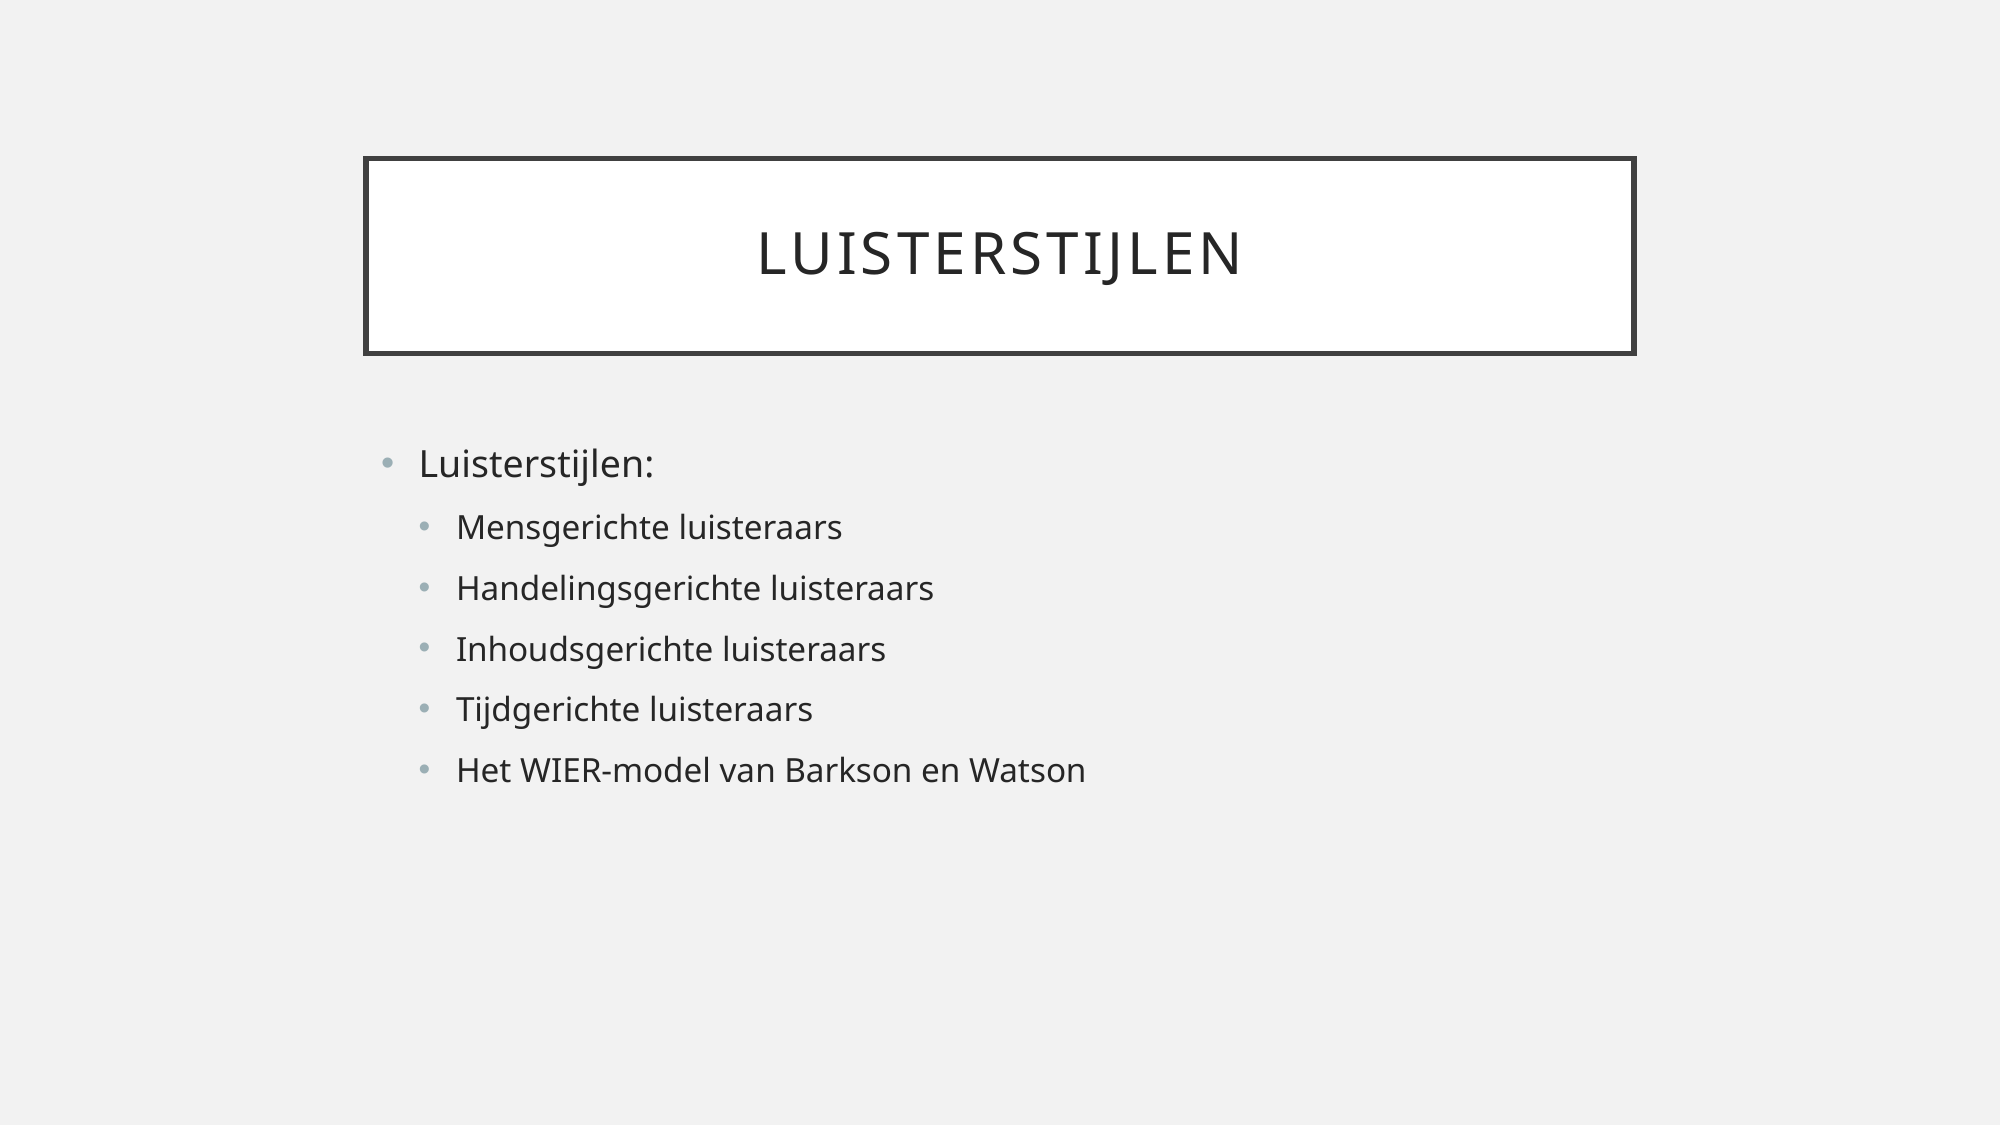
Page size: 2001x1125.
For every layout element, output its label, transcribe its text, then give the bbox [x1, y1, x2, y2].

title luisterstijlen [363, 156, 1637, 356]
list Luisterstijlen: Mensgerichte luisteraars Handelingsgerichte luisteraars Inhoudsgerichte luisteraars Tijdgerichte luisteraars Het WIER-model van Barkson en Watson [366, 432, 1634, 942]
